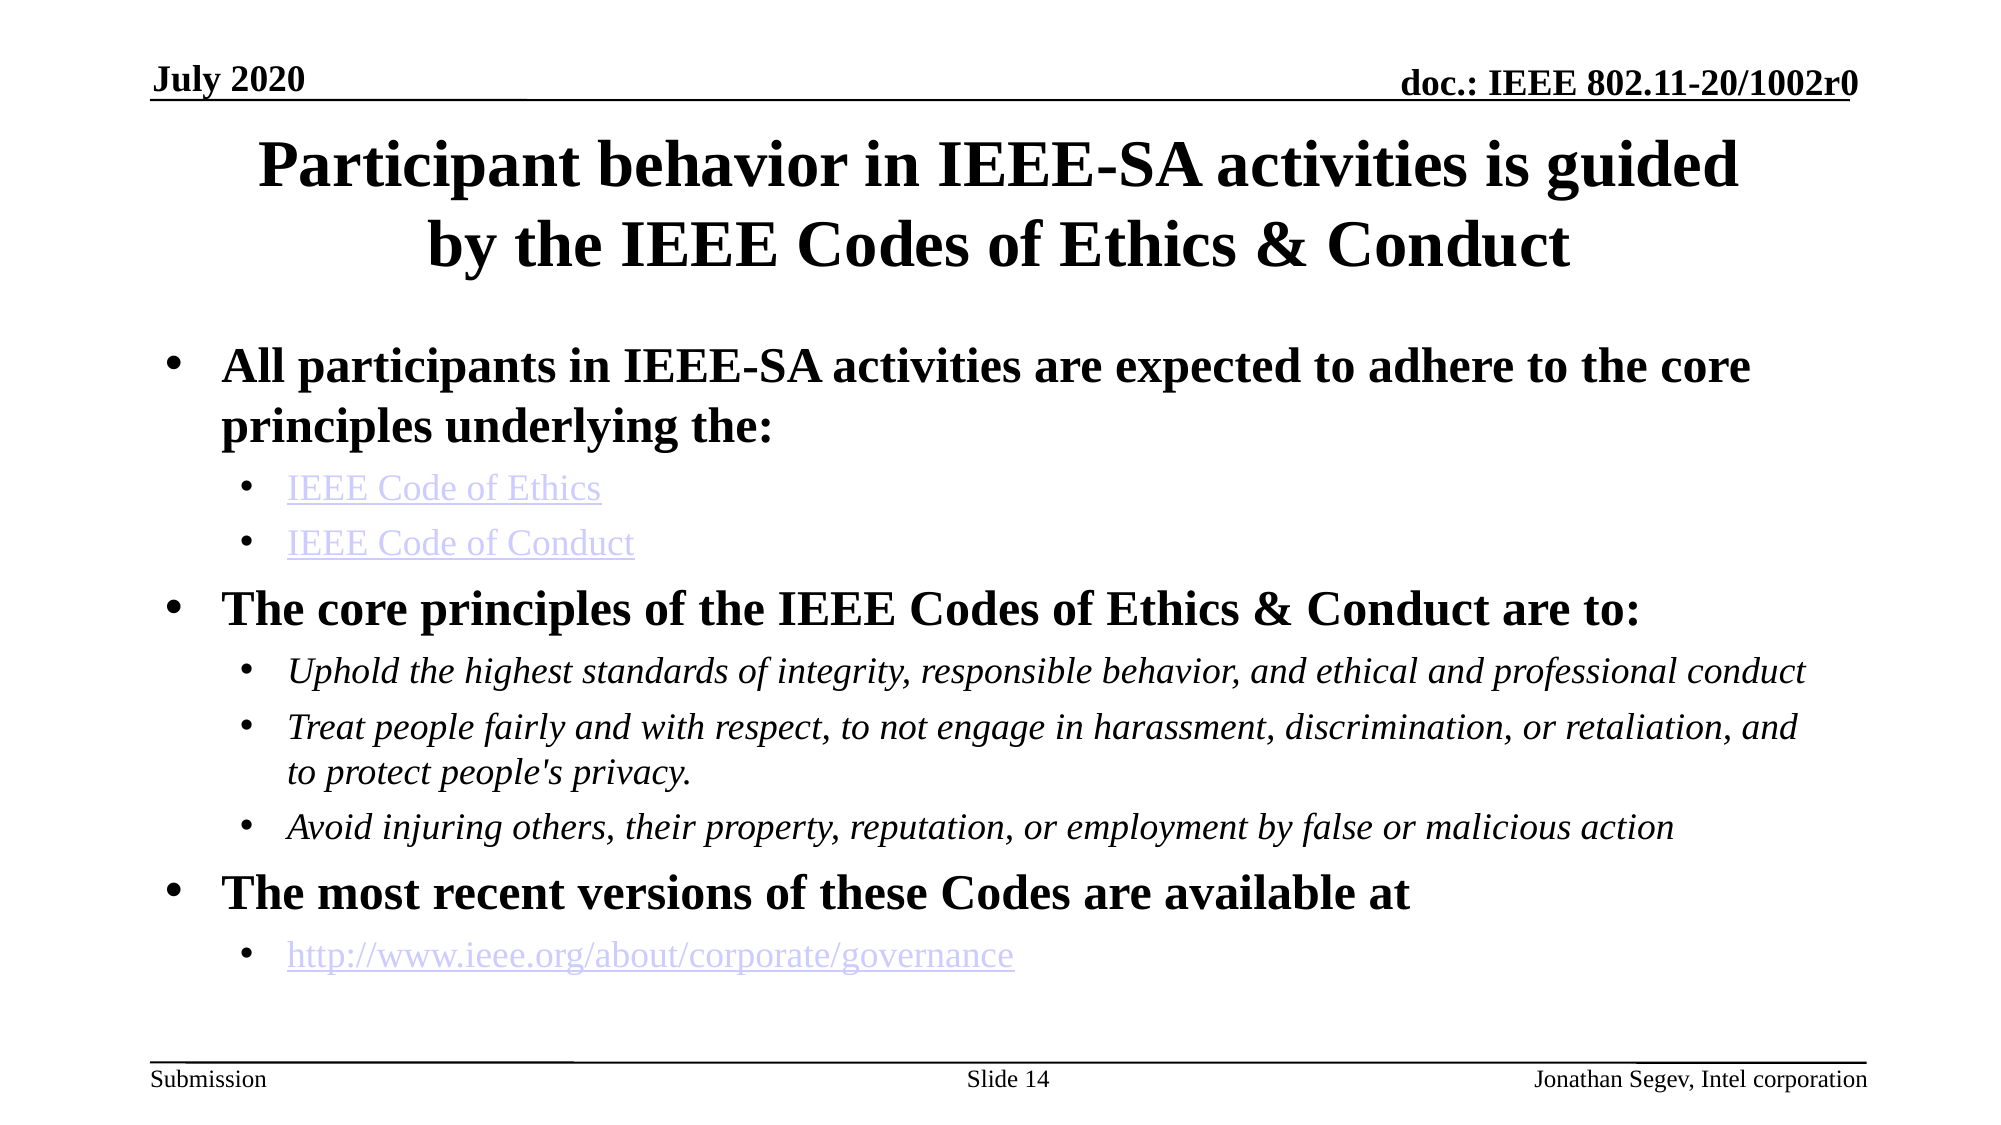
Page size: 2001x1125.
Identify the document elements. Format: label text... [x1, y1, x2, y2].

slide_number Slide 14 [950, 1061, 1067, 1123]
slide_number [152, 54, 563, 100]
footer Jonathan Segev, Intel corporation [1171, 1061, 1869, 1093]
list All participants in IEEE-SA activities are expected to adhere to the core principles underlying the: IEEE Code of Ethics IEEE Code of Conduct The core principles of the IEEE Codes of Ethics & Conduct are to: Uphold the highest standards of integrity, responsible behavior, and ethical and professional conduct Treat people fairly and with respect, to not engage in harassment, discrimination, or retaliation, and to protect people's privacy. Avoid injuring others, their property, reputation, or employment by false or malicious action The most recent versions of these Codes are available at http://www.ieee.org/about/corporate/governance [149, 324, 1850, 1000]
title Participant behavior in IEEE-SA activities is guided by the IEEE Codes of Ethics & Conduct [149, 112, 1850, 288]
